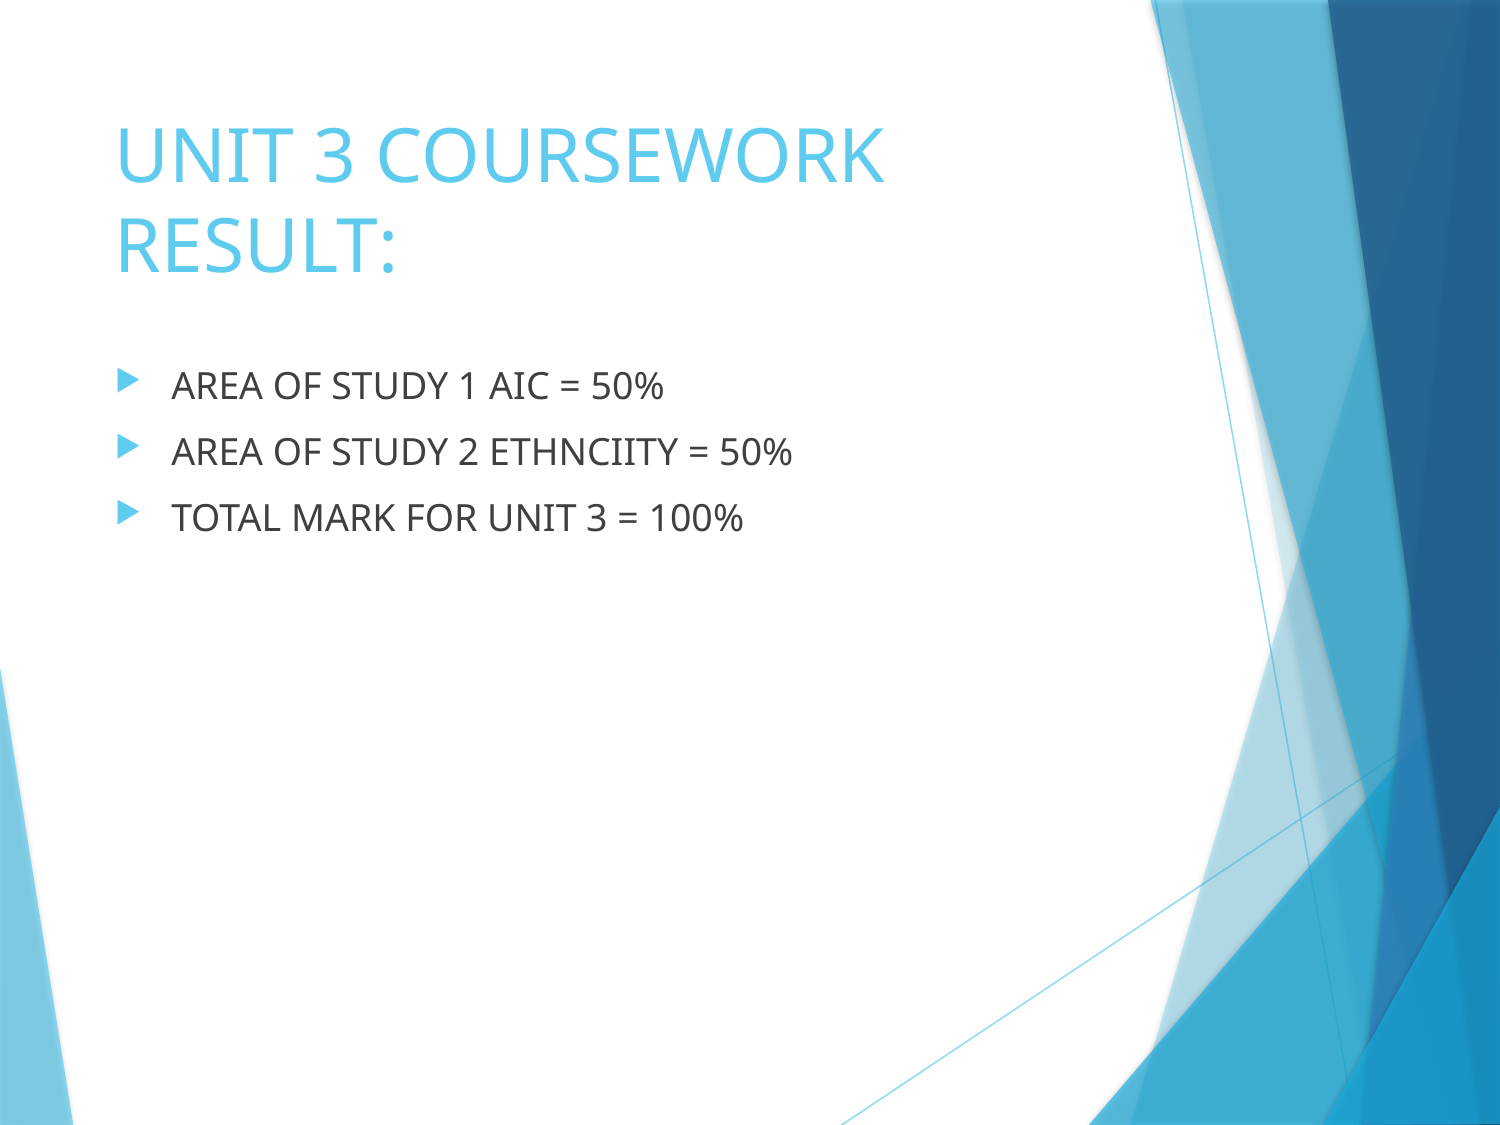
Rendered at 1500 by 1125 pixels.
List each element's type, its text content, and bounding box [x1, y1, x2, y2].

list AREA OF STUDY 1 AIC = 50% AREA OF STUDY 2 ETHNCIITY = 50% TOTAL MARK FOR UNIT 3 = 100% [99, 354, 1142, 992]
title UNIT 3 COURSEWORK RESULT: [99, 99, 1142, 317]
